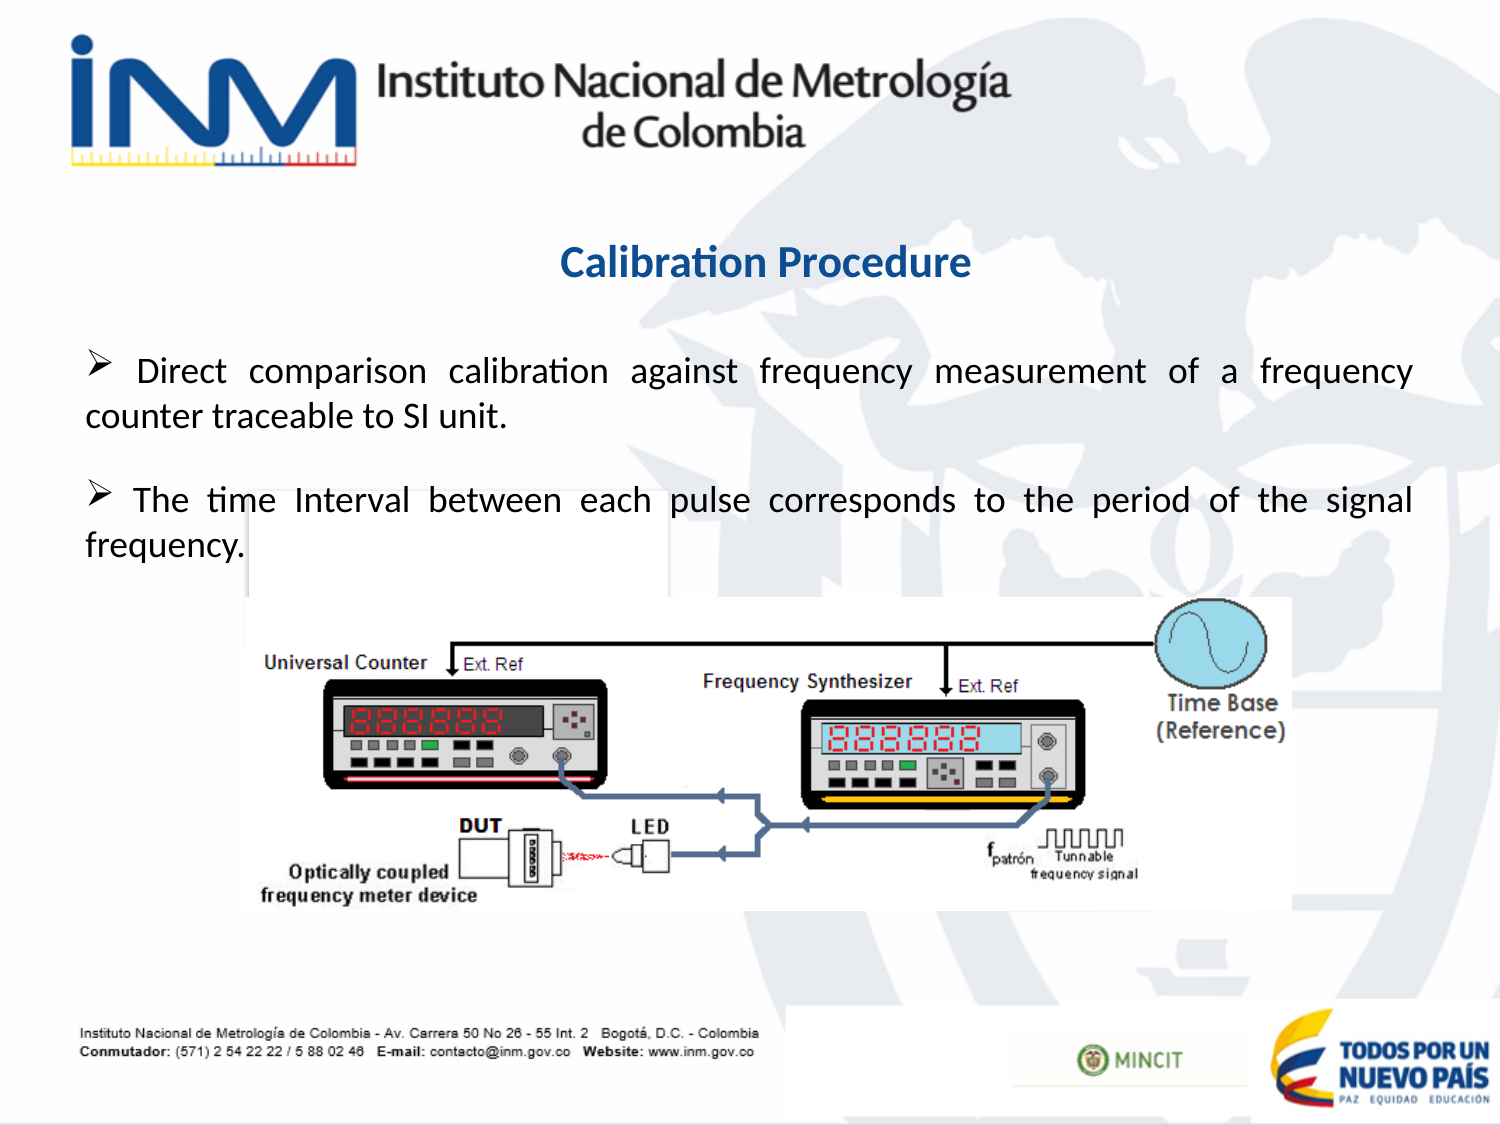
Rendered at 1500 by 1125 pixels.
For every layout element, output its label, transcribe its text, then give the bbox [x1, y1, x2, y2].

picture [0, 0, 1500, 1125]
list Direct comparison calibration against frequency measurement of a frequency counter traceable to SI unit. The time Interval between each pulse corresponds to the period of the signal frequency. [70, 338, 1430, 633]
text_box Calibration Procedure [537, 224, 996, 295]
